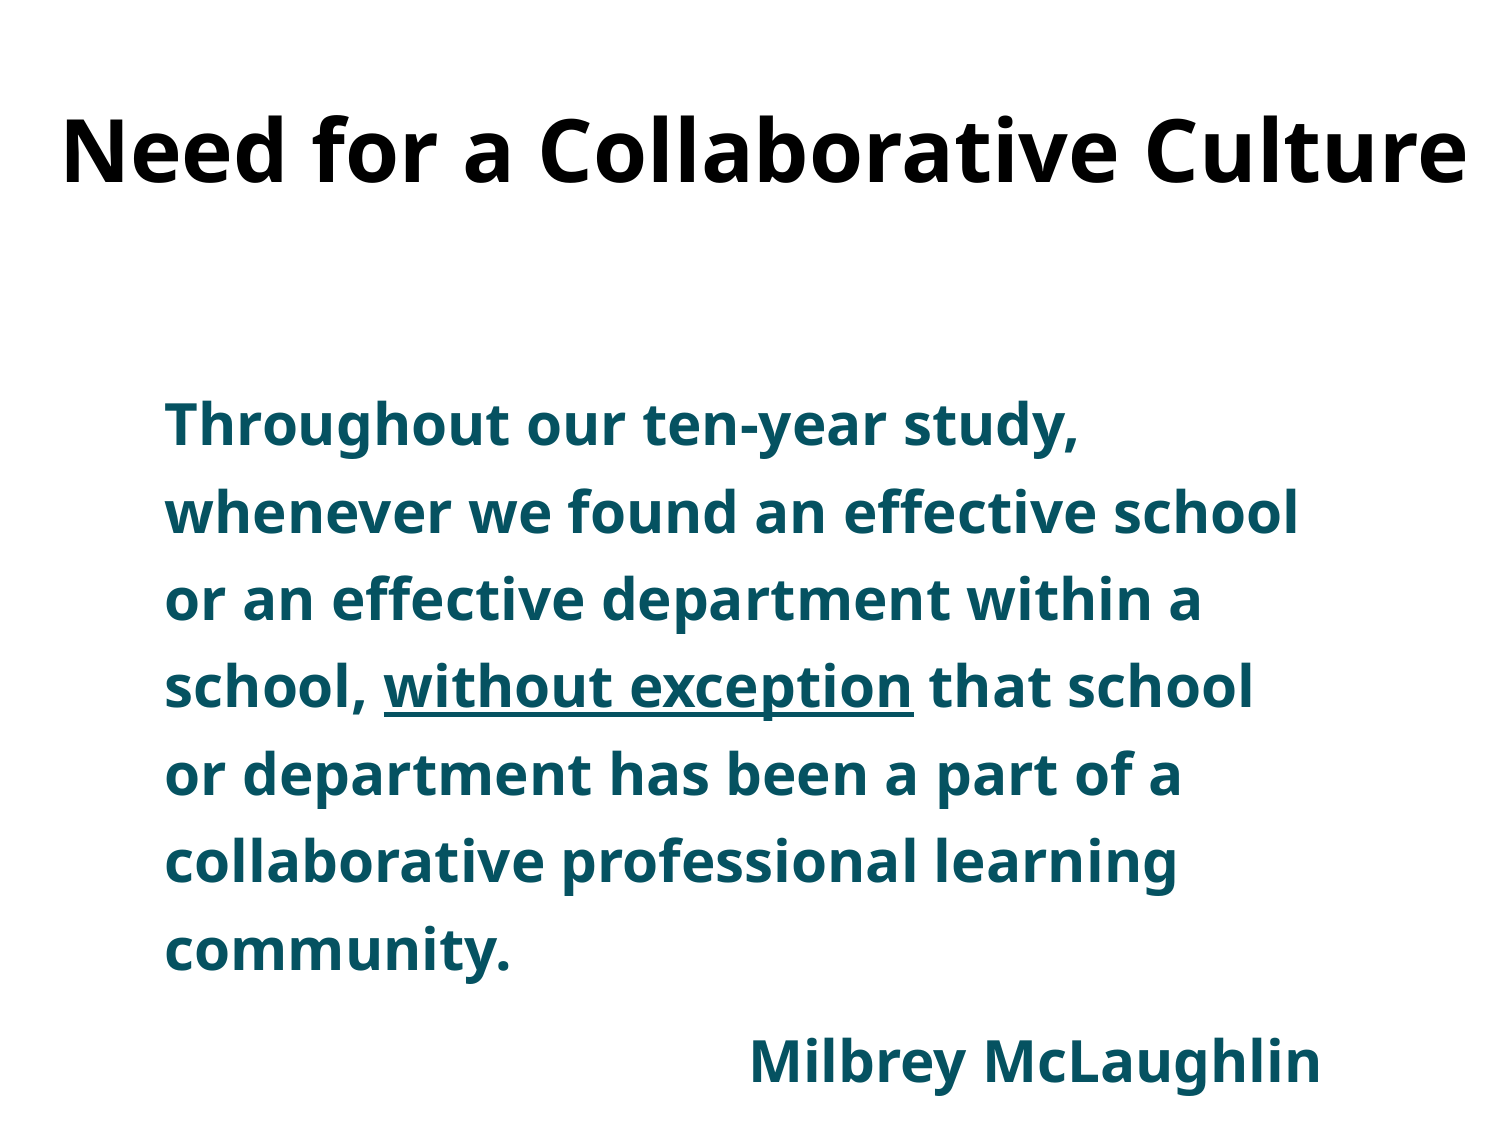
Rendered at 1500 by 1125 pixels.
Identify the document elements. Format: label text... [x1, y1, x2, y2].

text_box Throughout our ten-year study, whenever we found an effective school or an effective department within a school, without exception that school or department has been a part of a collaborative professional learning community. Milbrey McLaughlin [149, 362, 1338, 1102]
text_box Need for a Collaborative Culture [44, 87, 1484, 208]
